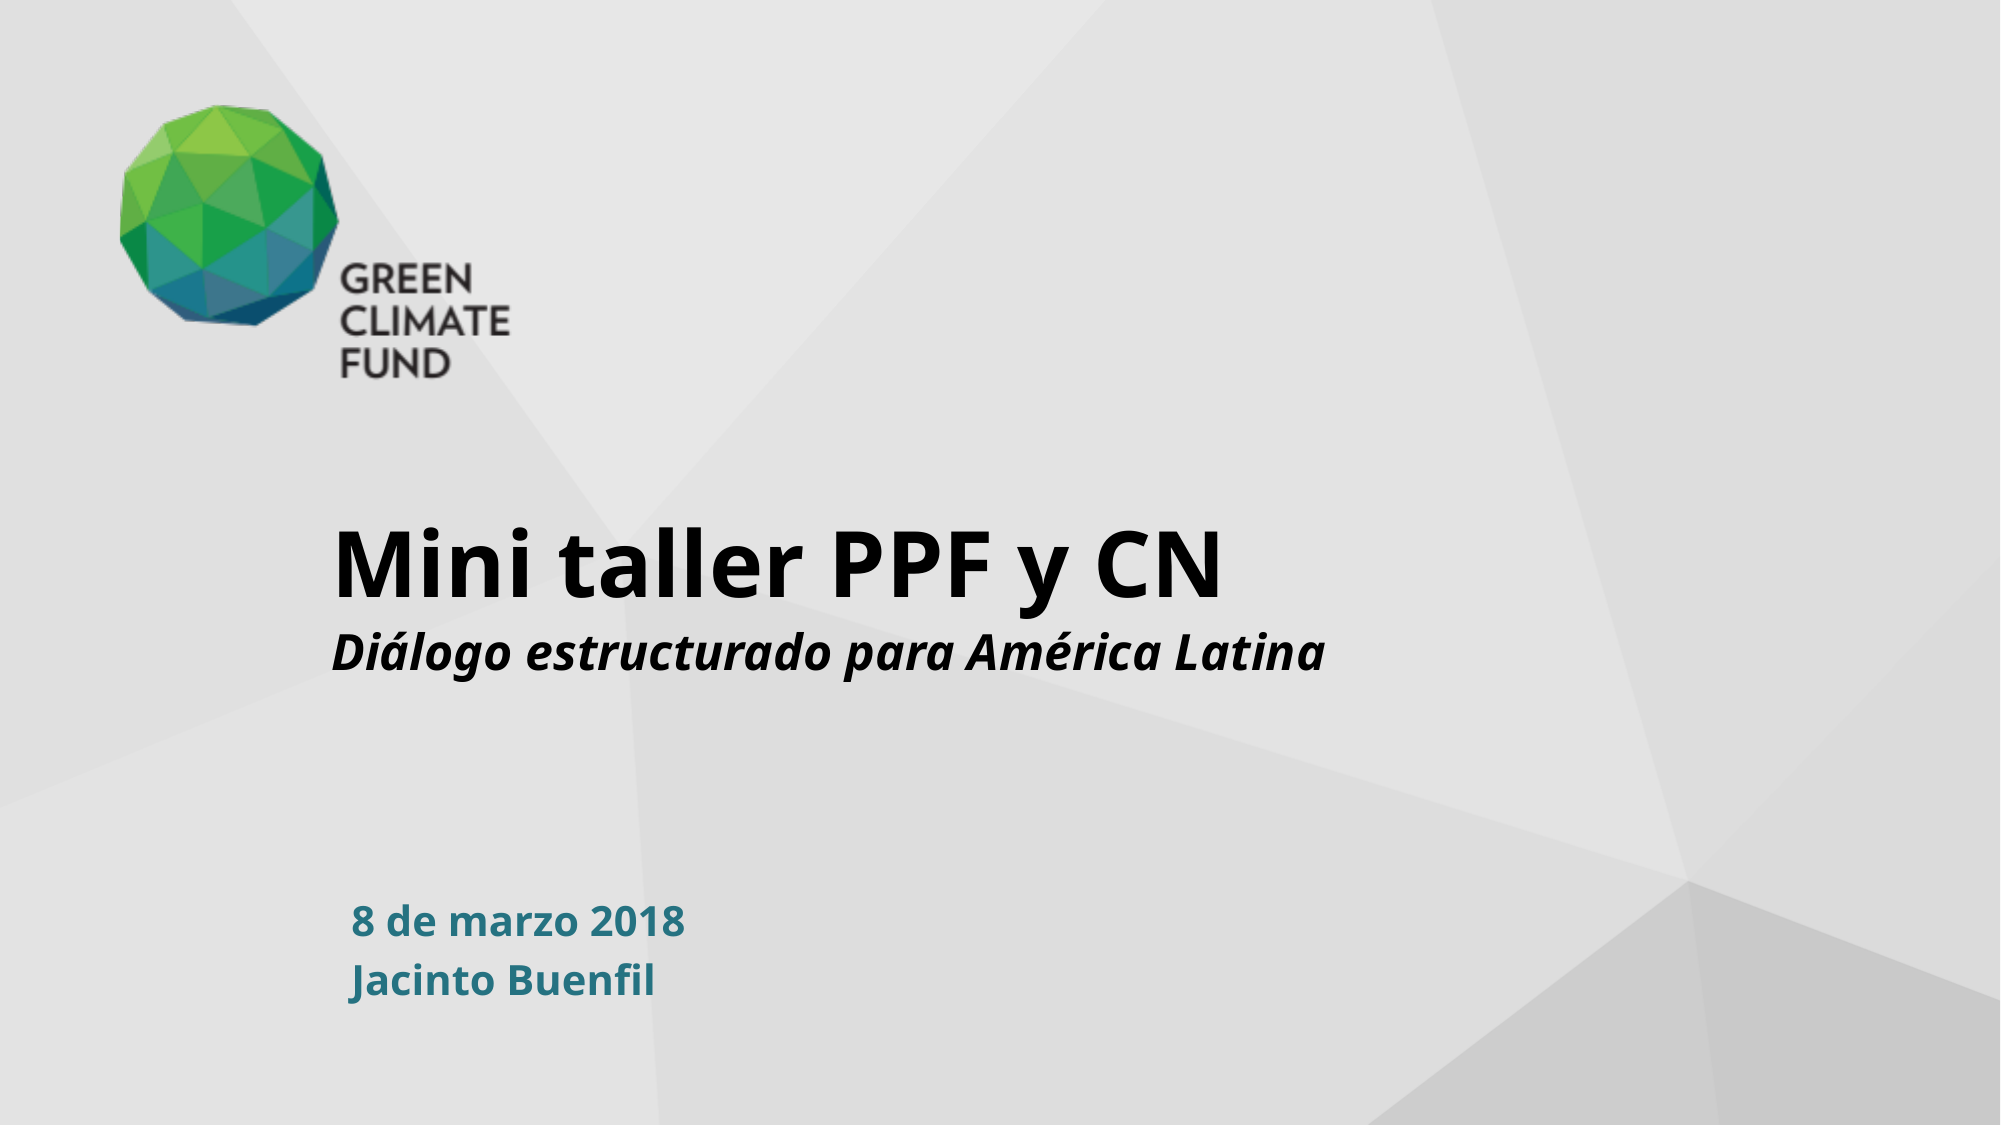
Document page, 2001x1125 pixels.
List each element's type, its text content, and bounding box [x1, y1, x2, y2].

text_box Mini taller PPF y CN Diálogo estructurado para América Latina [316, 510, 1845, 622]
text_box 8 de marzo 2018 Jacinto Buenfil [336, 887, 1428, 1125]
picture [0, 0, 2001, 1125]
